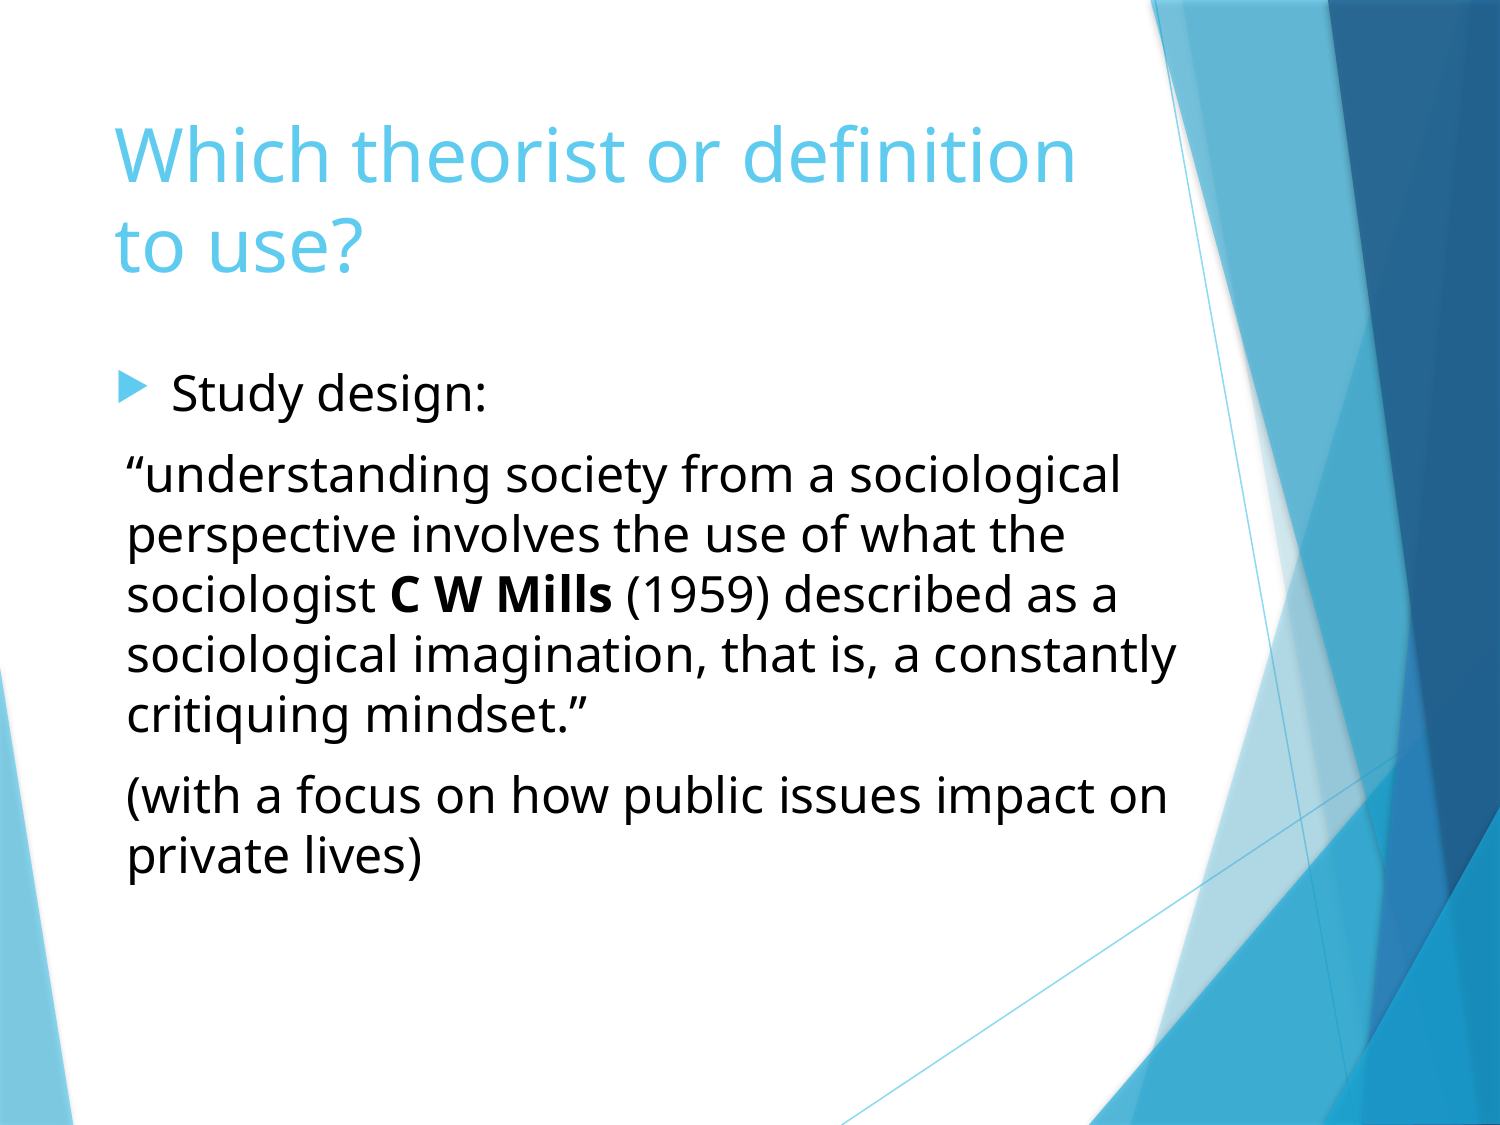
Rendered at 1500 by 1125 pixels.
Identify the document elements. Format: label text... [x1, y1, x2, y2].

title Which theorist or definition to use? [99, 99, 1142, 317]
list Study design: “understanding society from a sociological perspective involves the use of what the sociologist C W Mills (1959) described as a sociological imagination, that is, a constantly critiquing mindset.” (with a focus on how public issues impact on private lives) [99, 354, 1211, 992]
